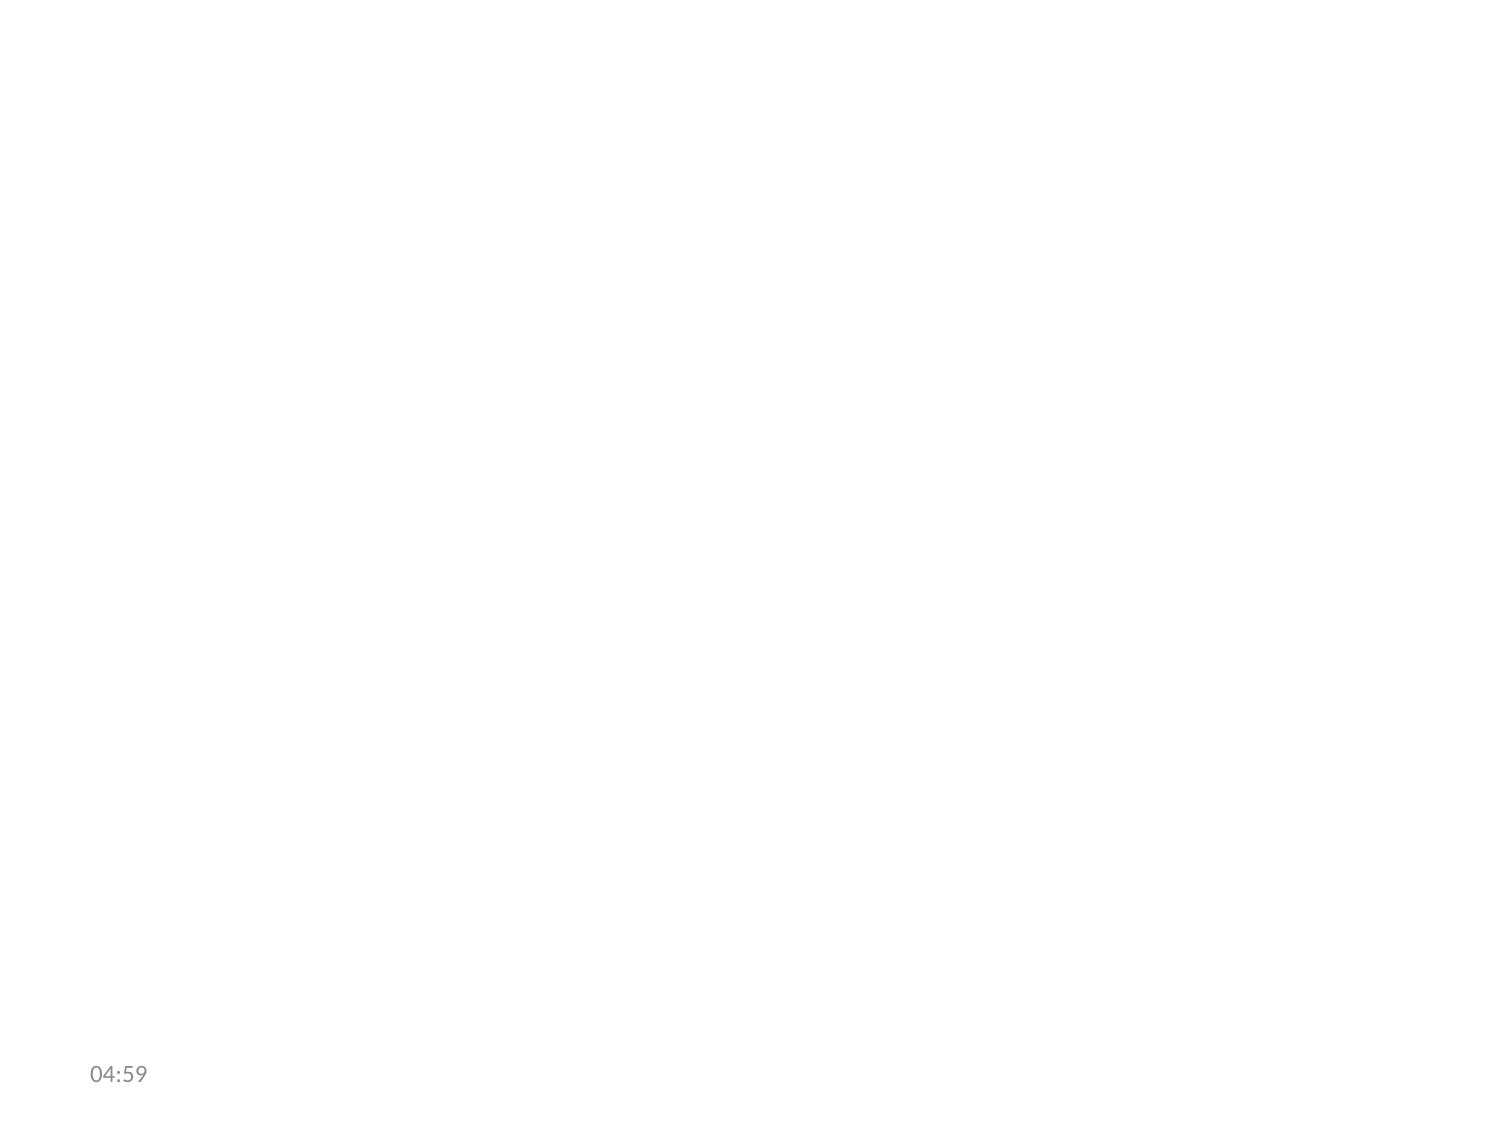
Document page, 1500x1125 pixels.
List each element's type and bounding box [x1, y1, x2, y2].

slide_number [75, 1042, 425, 1103]
